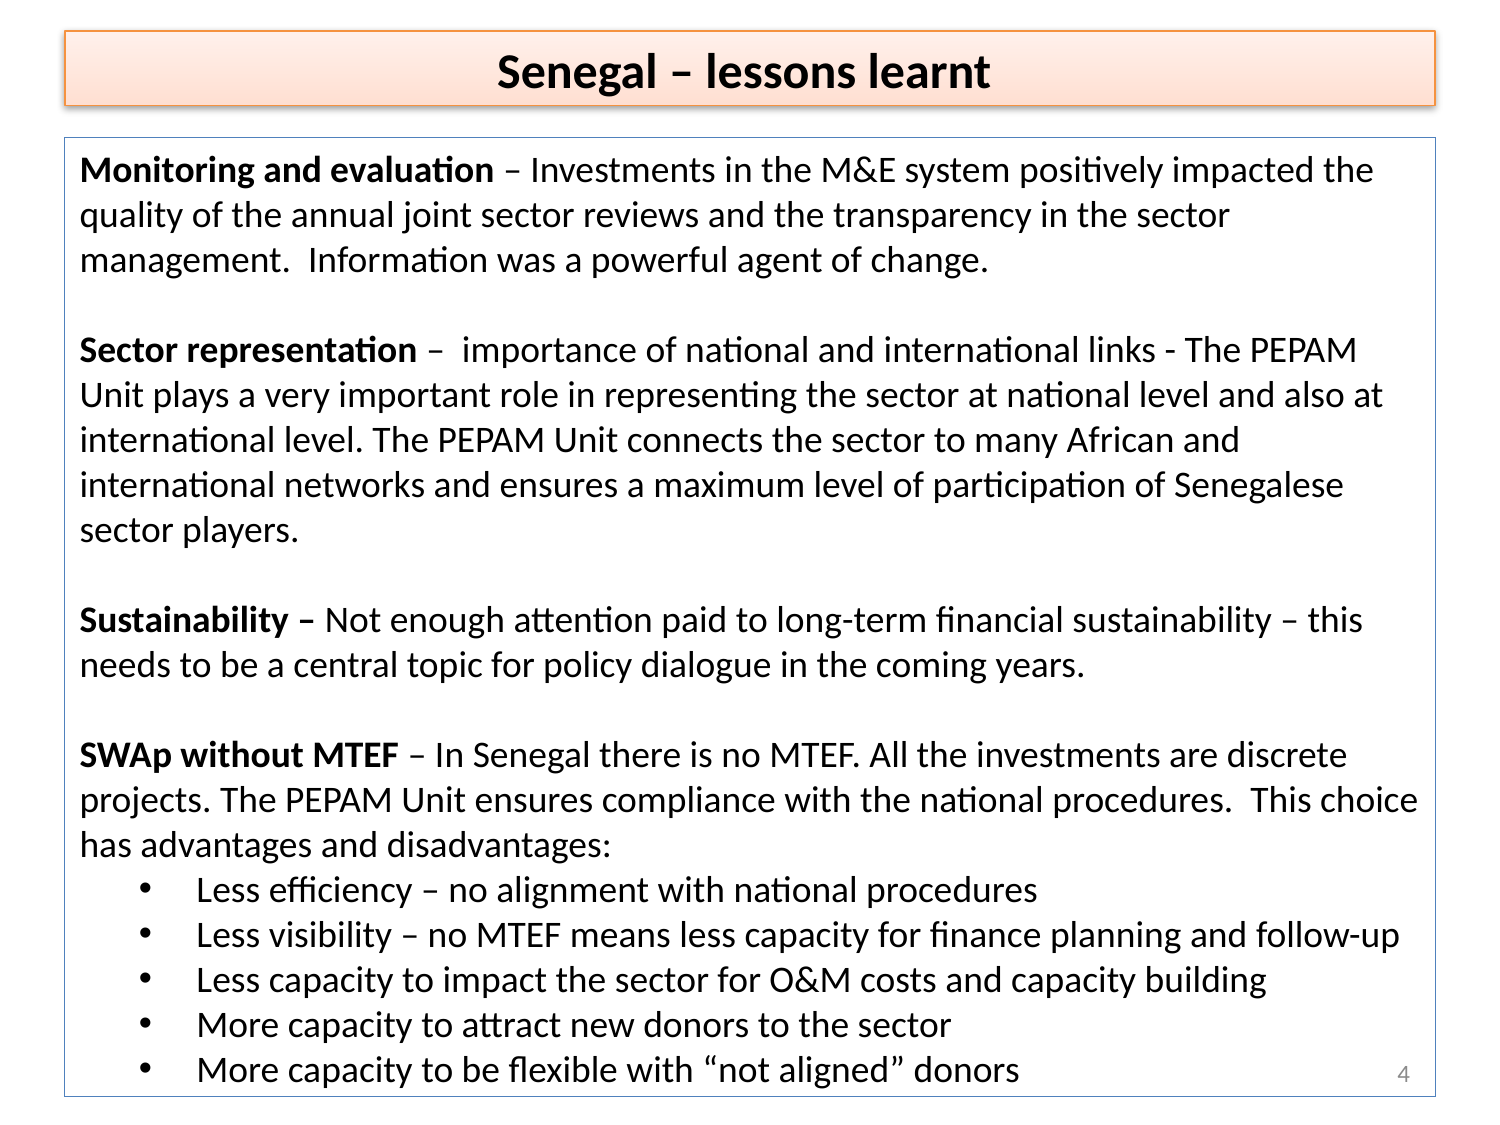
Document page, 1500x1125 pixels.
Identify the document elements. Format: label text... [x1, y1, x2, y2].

text_box Monitoring and evaluation – Investments in the M&E system positively impacted the quality of the annual joint sector reviews and the transparency in the sector management. Information was a powerful agent of change. Sector representation – importance of national and international links - The PEPAM Unit plays a very important role in representing the sector at national level and also at international level. The PEPAM Unit connects the sector to many African and international networks and ensures a maximum level of participation of Senegalese sector players. Sustainability – Not enough attention paid to long-term financial sustainability – this needs to be a central topic for policy dialogue in the coming years. SWAp without MTEF – In Senegal there is no MTEF. All the investments are discrete projects. The PEPAM Unit ensures compliance with the national procedures. This choice has advantages and disadvantages: Less efficiency – no alignment with national procedures Less visibility – no MTEF means less capacity for finance planning and follow-up Less capacity to impact the sector for O&M costs and capacity building More capacity to attract new donors to the sector More capacity to be flexible with “not aligned” donors [64, 137, 1436, 1097]
text_box Senegal – lessons learnt [64, 30, 1436, 106]
slide_number 4 [1074, 1097, 1425, 1103]
